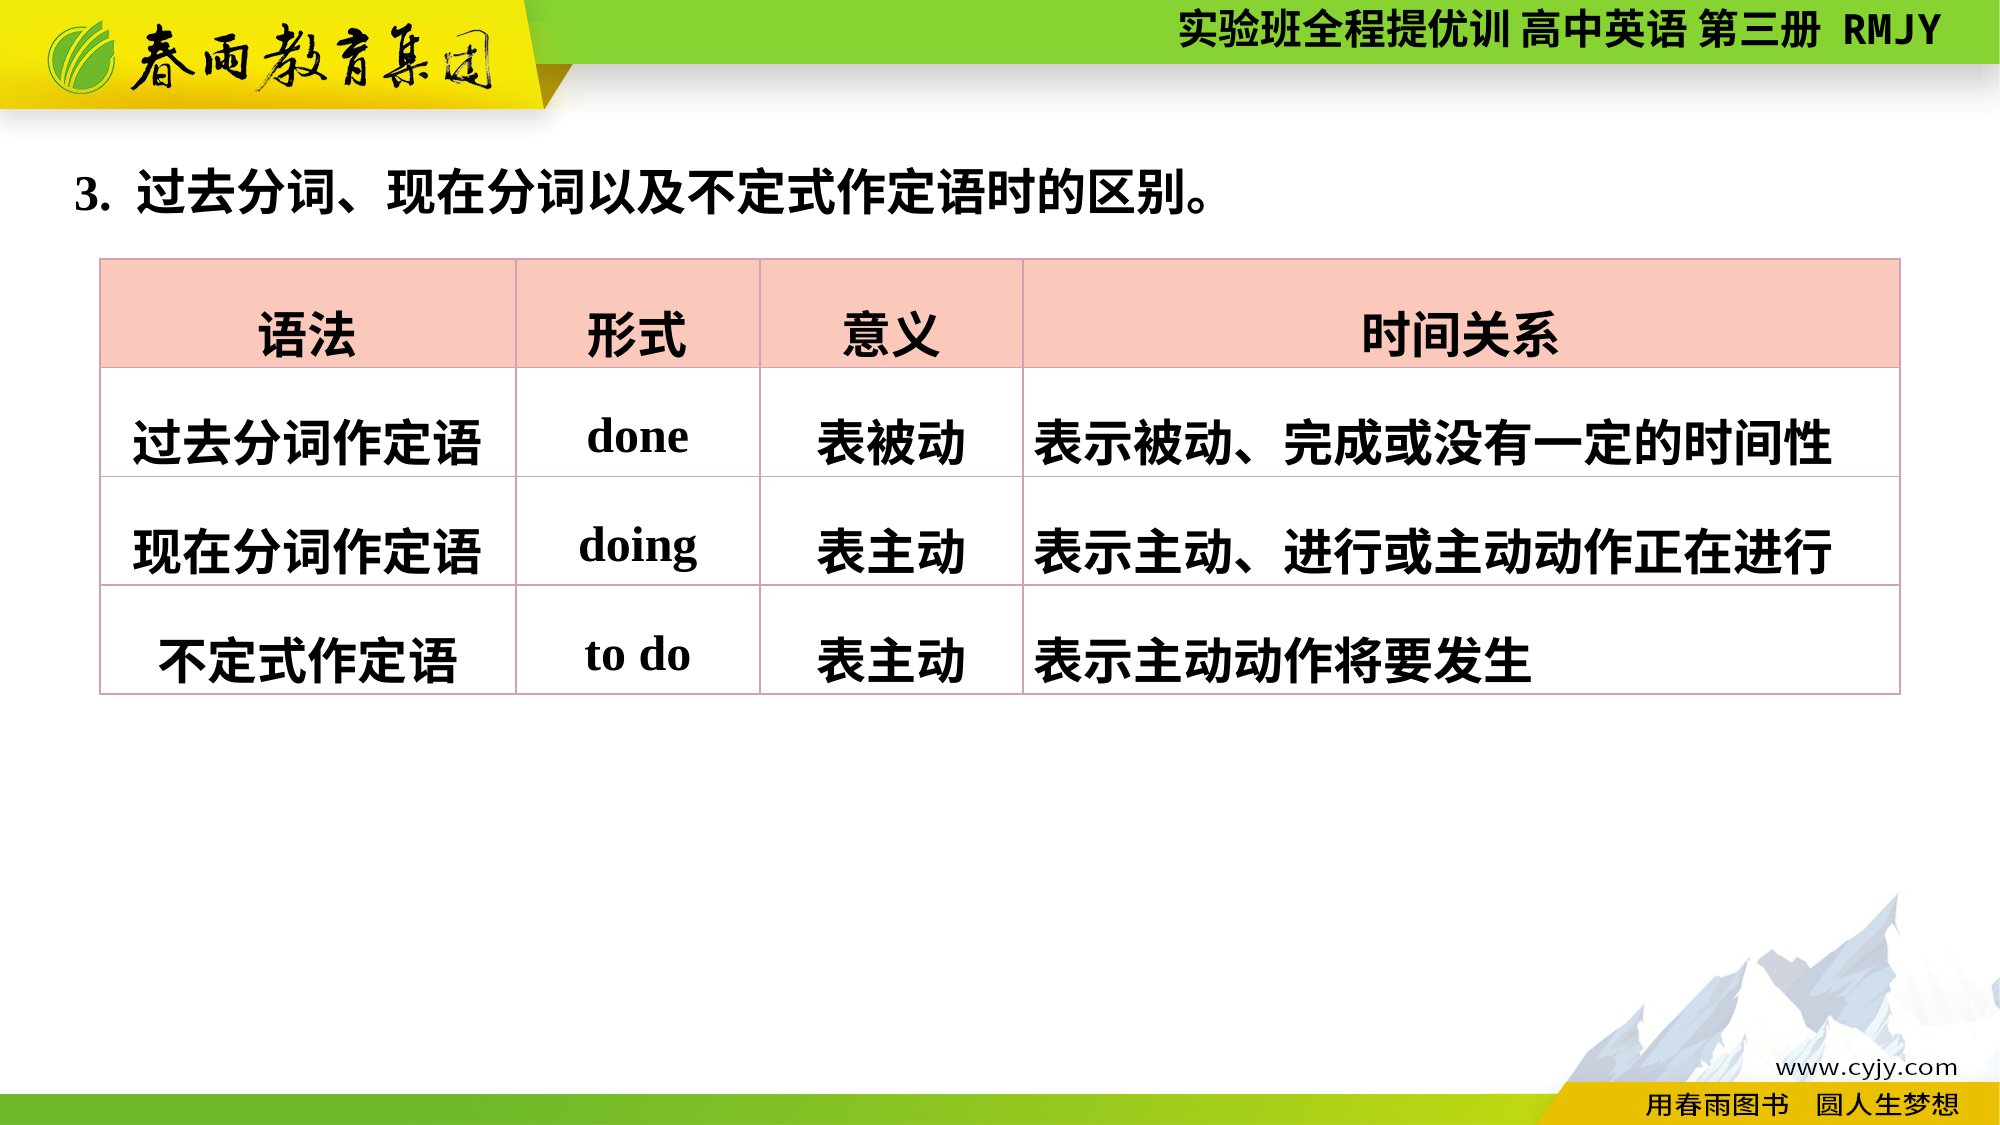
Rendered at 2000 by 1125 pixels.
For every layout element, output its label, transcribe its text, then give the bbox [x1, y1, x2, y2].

table_header 时间关系 [1024, 260, 1899, 367]
picture [0, 0, 2000, 1125]
table_cell 表主动 [761, 477, 1022, 584]
table_cell 现在分词作定语 [101, 477, 515, 584]
table_cell 表示主动动作将要发生 [1024, 586, 1899, 693]
table_header 形式 [517, 260, 759, 367]
table_header 语法 [101, 260, 515, 367]
table_header 意义 [761, 260, 1022, 367]
table_cell 过去分词作定语 [101, 368, 515, 476]
table_cell done [517, 368, 759, 476]
table_cell 不定式作定语 [101, 586, 515, 693]
table_cell 表示被动、完成或没有一定的时间性 [1024, 368, 1899, 476]
table_cell 表主动 [761, 586, 1022, 693]
table_cell doing [517, 477, 759, 584]
table_cell 表被动 [761, 368, 1022, 476]
list 3. 过去分词、现在分词以及不定式作定语时的区别。 [59, 122, 1944, 217]
table_cell to do [517, 586, 759, 693]
table_cell 表示主动、进行或主动动作正在进行 [1024, 477, 1899, 584]
